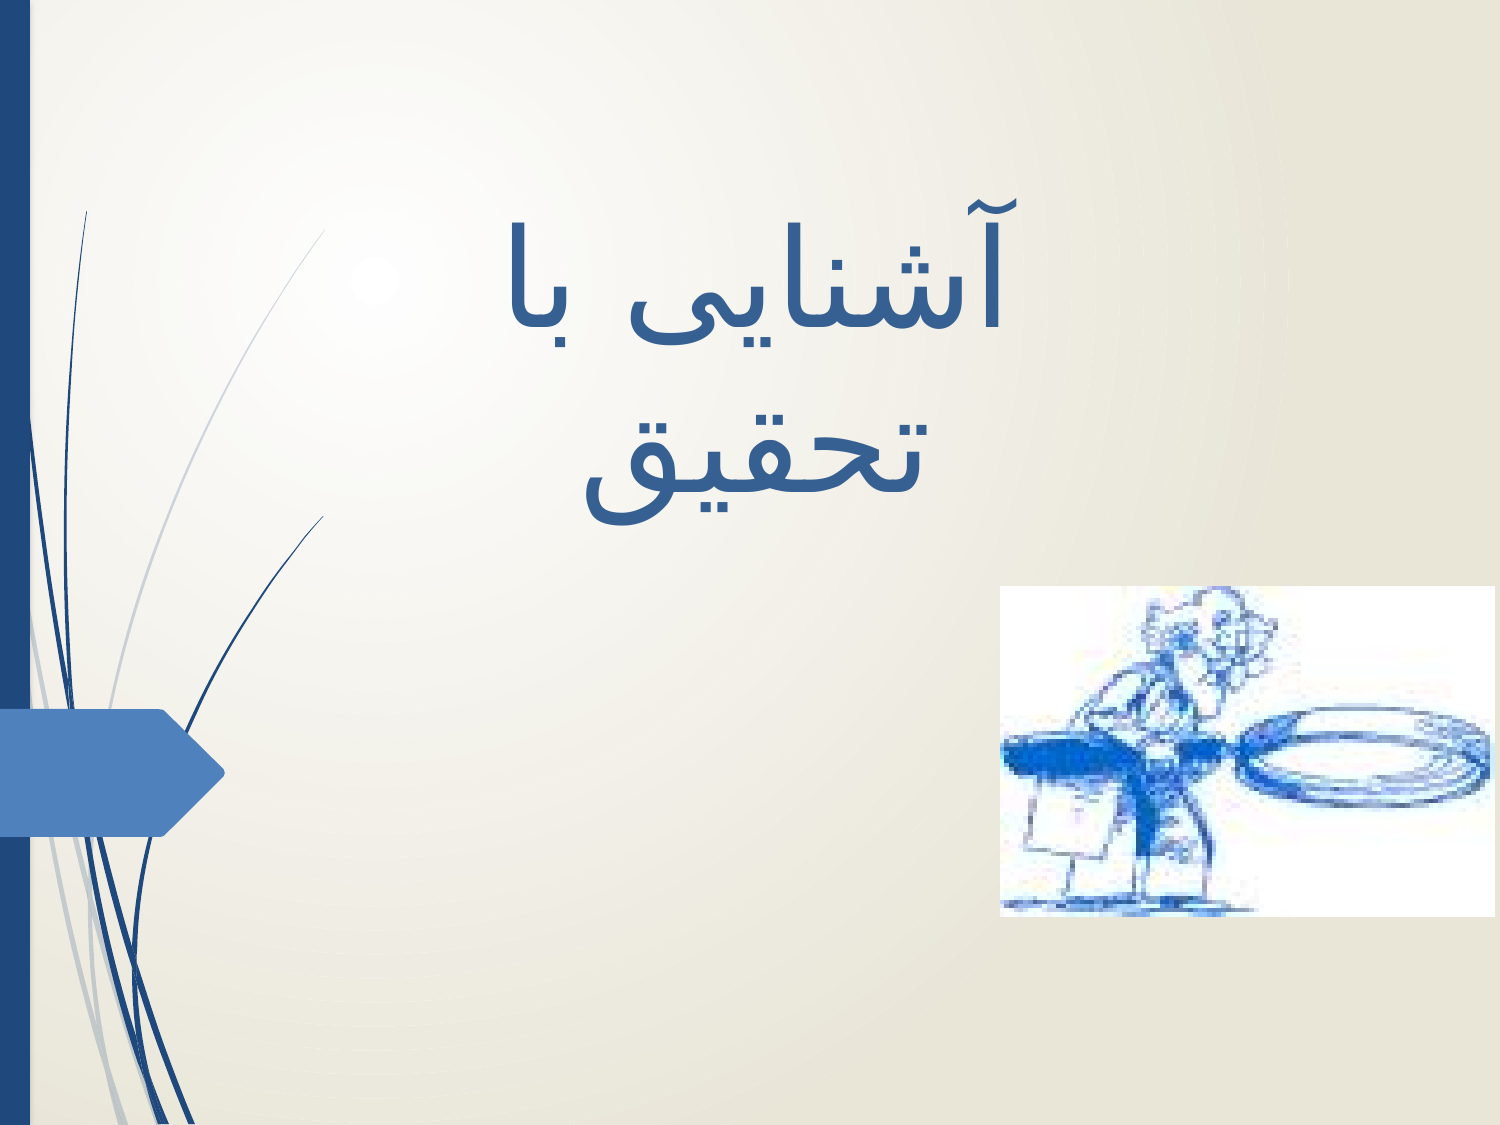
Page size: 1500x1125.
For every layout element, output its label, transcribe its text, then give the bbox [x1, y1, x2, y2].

picture [999, 585, 1495, 917]
text_box آشنایی با تحقیق [324, 207, 1187, 527]
